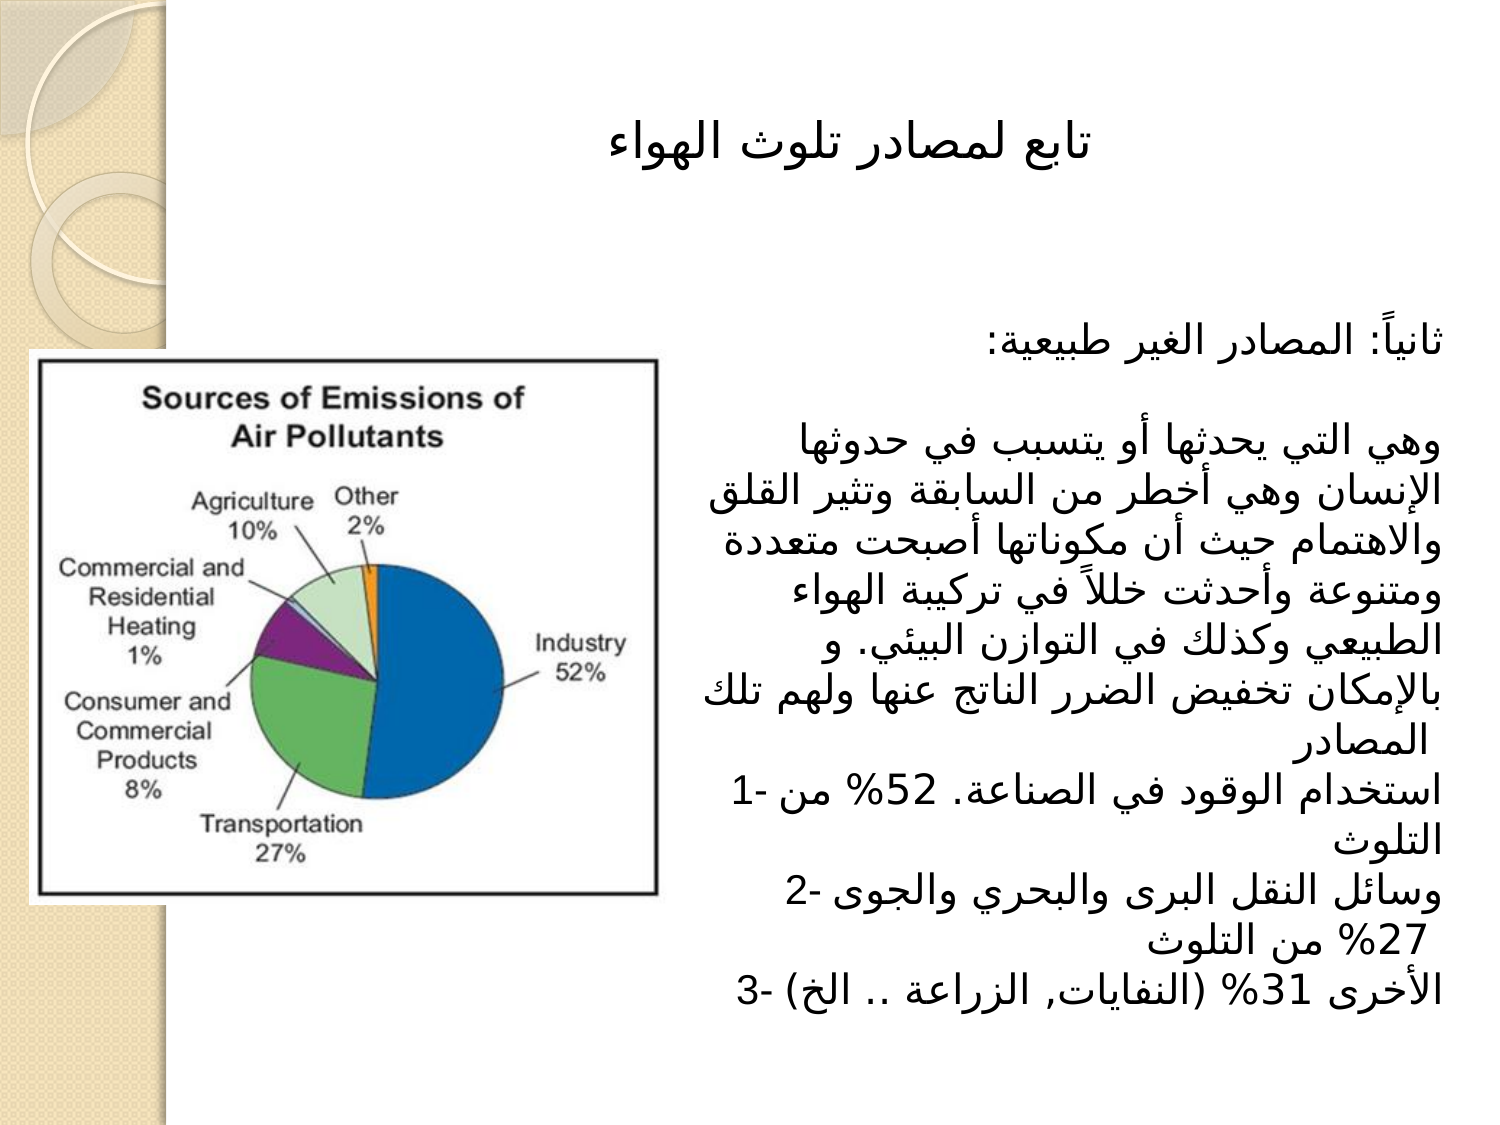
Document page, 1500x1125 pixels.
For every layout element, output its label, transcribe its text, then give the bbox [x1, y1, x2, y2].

picture [29, 349, 668, 906]
text_box ثانياً: المصادر الغير طبيعية: وهي التي يحدثها أو يتسبب في حدوثها الإنسان وهي أخطر من السابقة وتثير القلق والاهتمام حيث أن مكوناتها أصبحت متعددة ومتنوعة وأحدثت خللاً في تركيبة الهواء الطبيعي وكذلك في التوازن البيئي. و بالإمكان تخفيض الضرر الناتج عنها ولهم تلك المصادر 1- استخدام الوقود في الصناعة. 52% من التلوث 2- وسائل النقل البرى والبحري والجوى 27% من التلوث 3- الأخرى 31% (النفايات, الزراعة .. الخ) [667, 305, 1459, 1021]
title تابع لمصادر تلوث الهواء [235, 45, 1466, 233]
